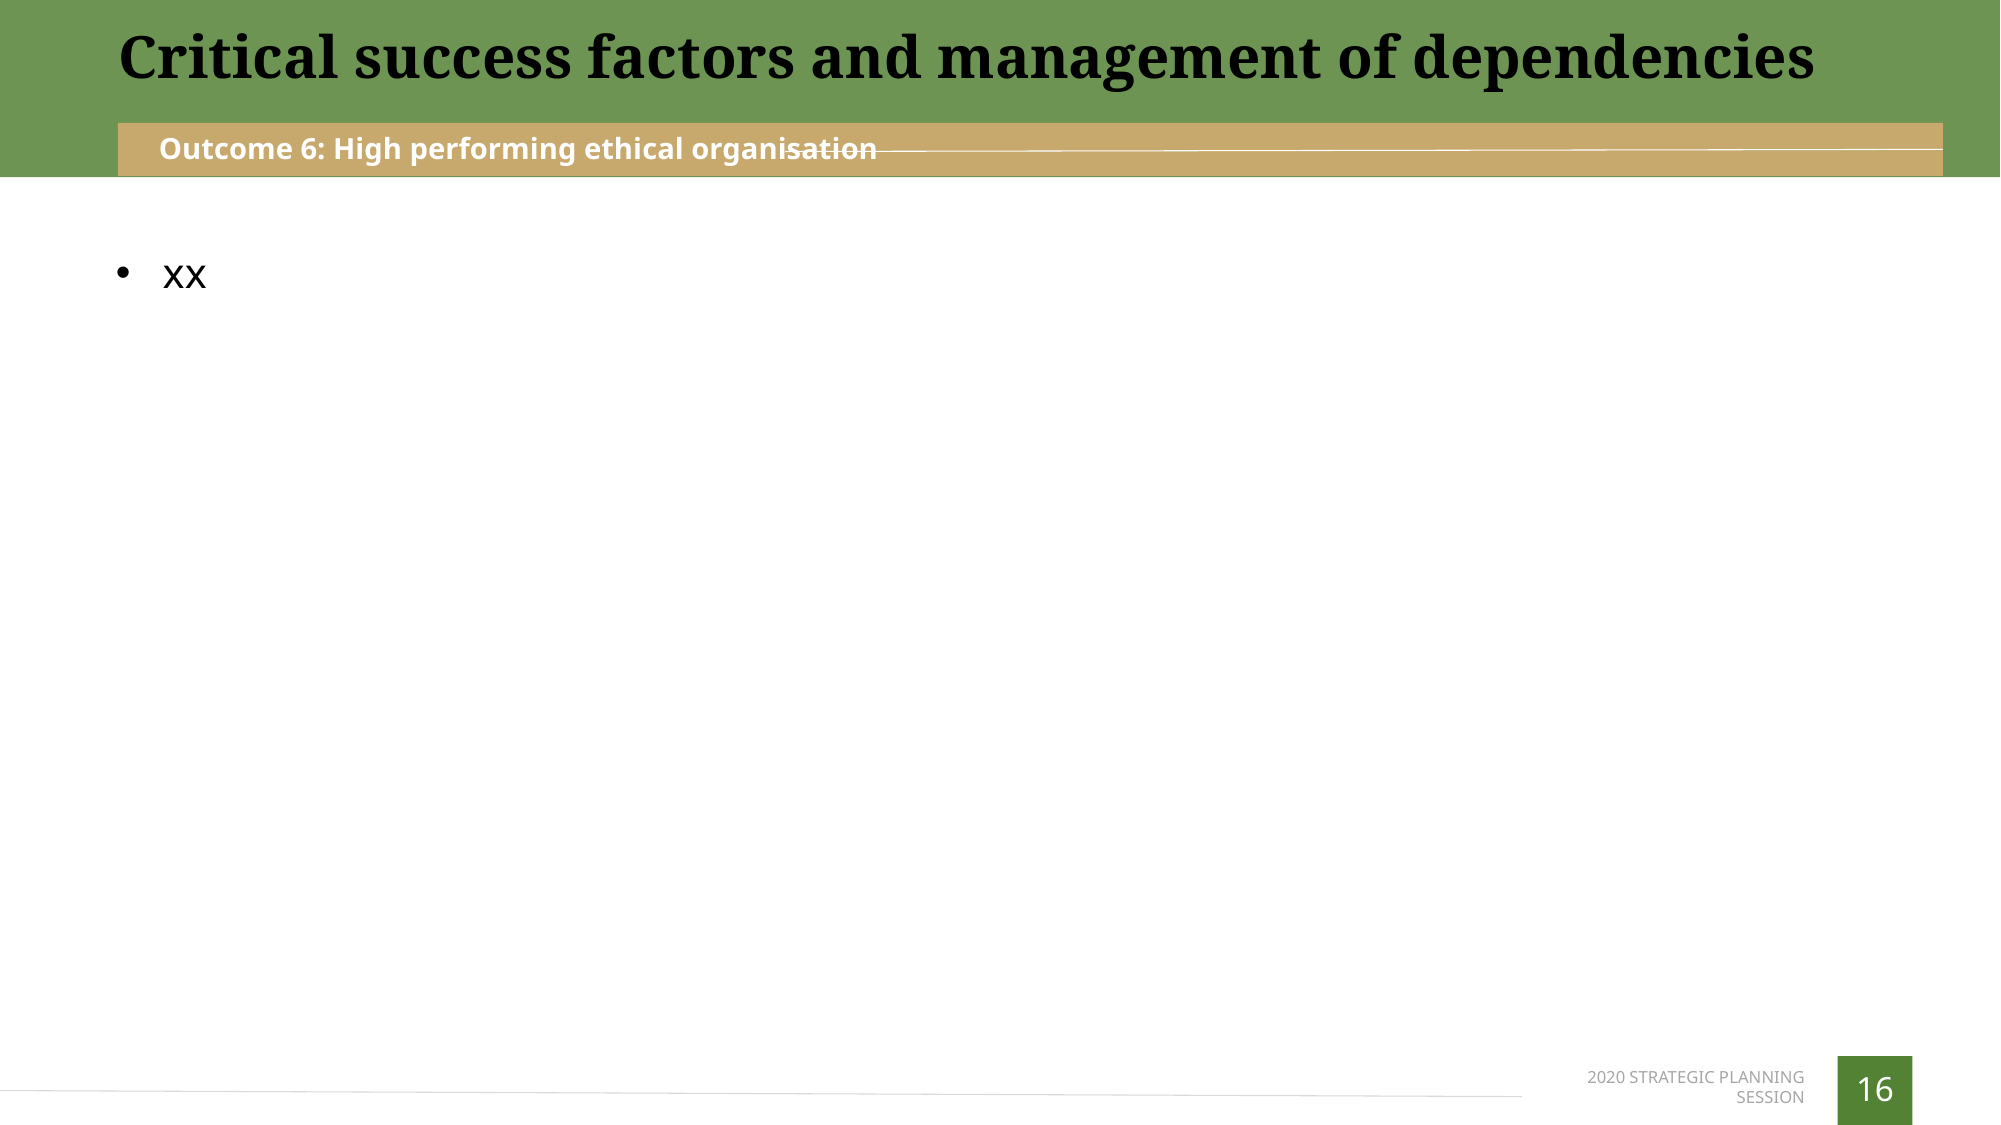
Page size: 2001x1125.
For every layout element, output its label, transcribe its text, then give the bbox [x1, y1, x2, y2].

text_box xx [101, 239, 1937, 305]
text_box Outcome 6: High performing ethical organisation [158, 130, 1286, 166]
title Critical success factors and management of dependencies [118, 27, 1854, 116]
